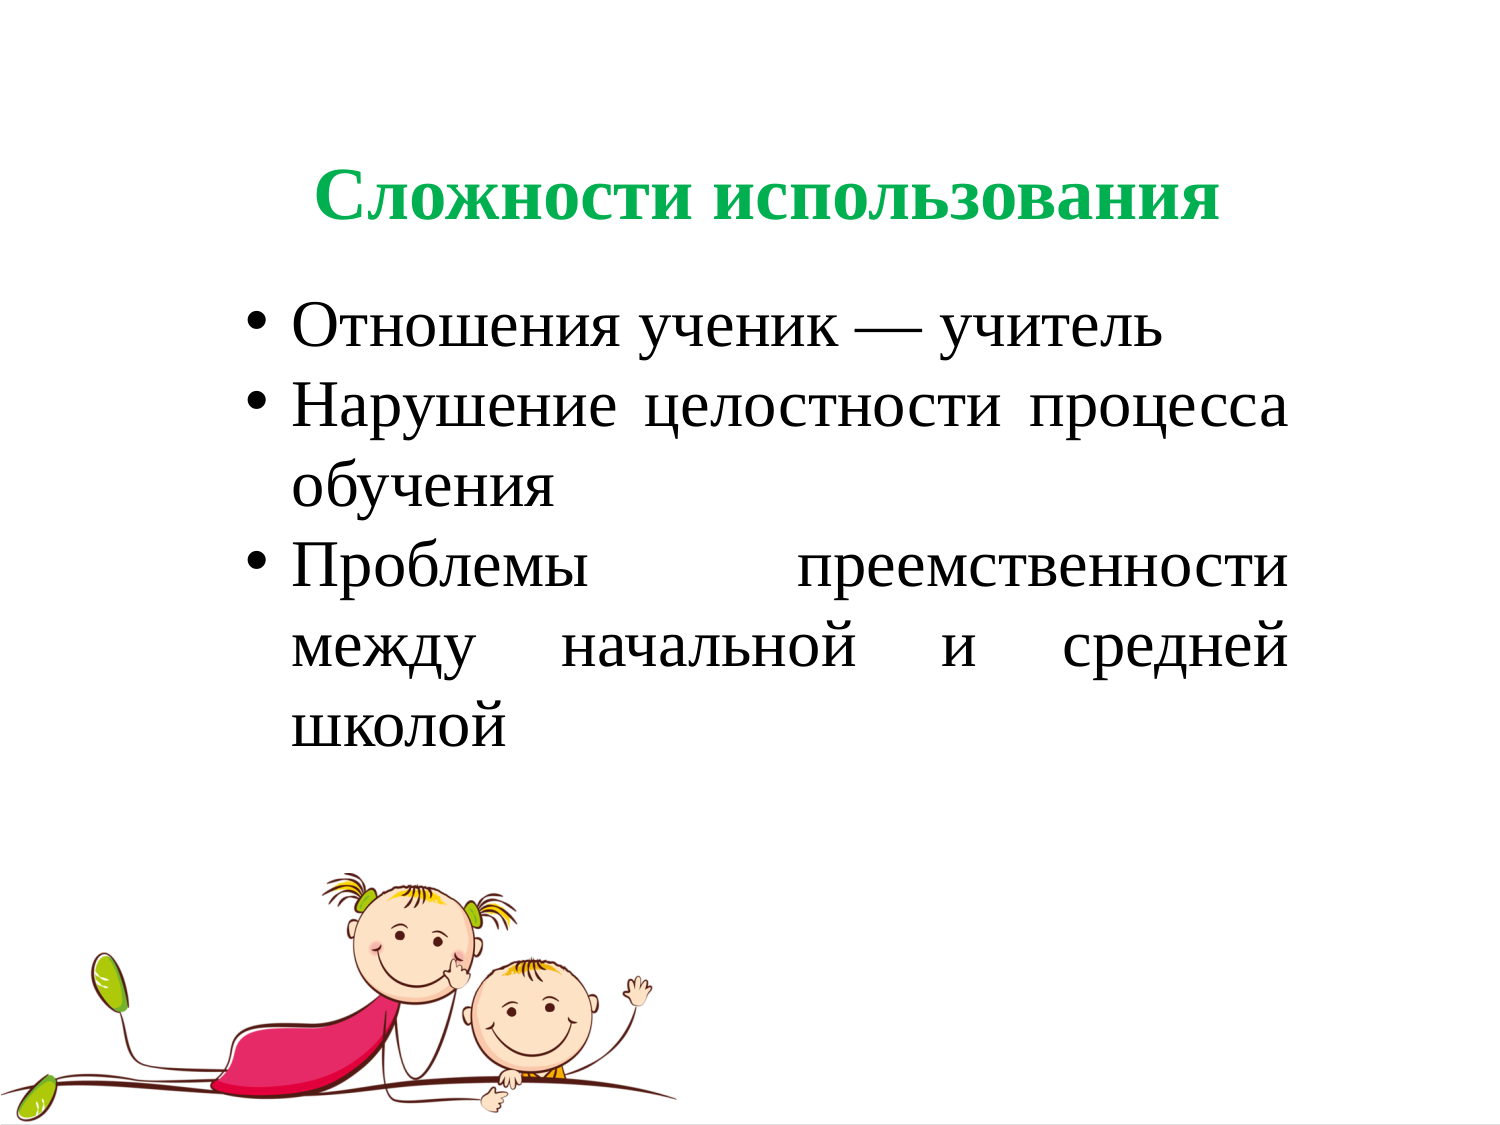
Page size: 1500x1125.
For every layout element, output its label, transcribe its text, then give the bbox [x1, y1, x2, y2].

text_box Сложности использования Отношения ученик — учитель Нарушение целостности процесса обучения Проблемы преемственности между начальной и средней школой [230, 137, 1306, 767]
picture [0, 0, 1500, 1125]
